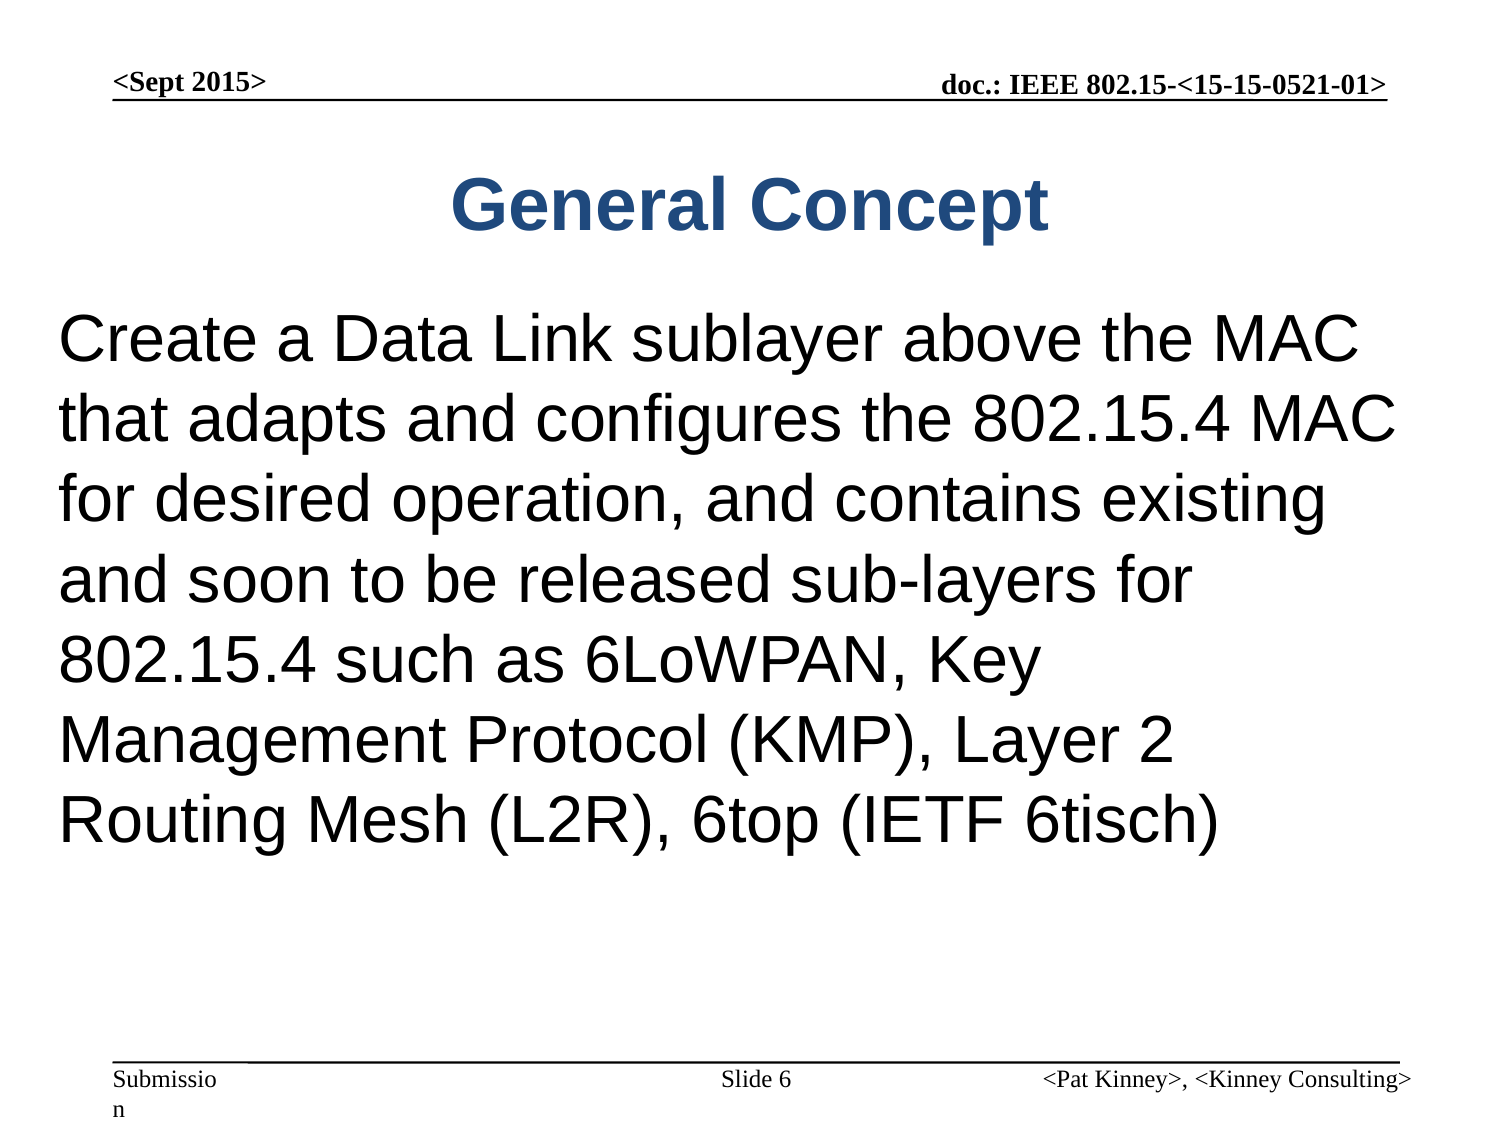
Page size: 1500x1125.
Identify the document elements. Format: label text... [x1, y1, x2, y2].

slide_number Slide 6 [712, 1062, 800, 1093]
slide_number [112, 62, 375, 98]
list Create a Data Link sublayer above the MAC that adapts and configures the 802.15.4 MAC for desired operation, and contains existing and soon to be released sub-layers for 802.15.4 such as 6LoWPAN, Key Management Protocol (KMP), Layer 2 Routing Mesh (L2R), 6top (IETF 6tisch) [37, 287, 1429, 900]
title General Concept [112, 112, 1388, 287]
footer <Pat Kinney>, <Kinney Consulting> [900, 1062, 1413, 1093]
